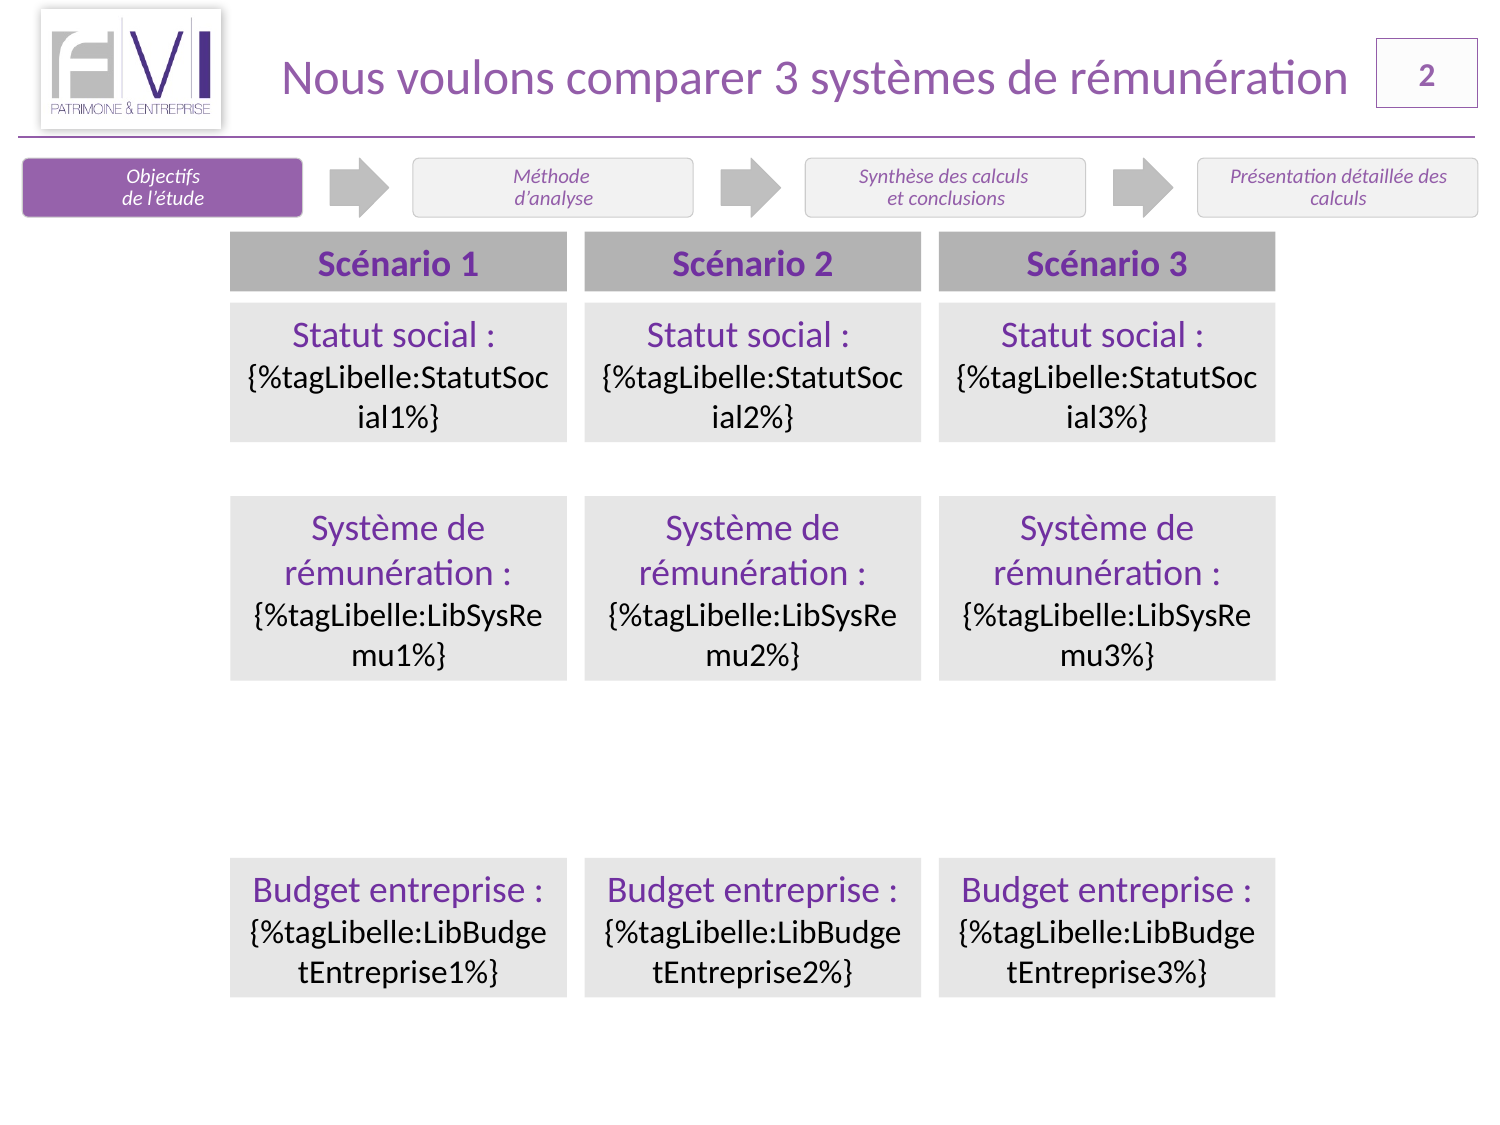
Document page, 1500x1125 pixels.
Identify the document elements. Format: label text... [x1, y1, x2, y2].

text_box Budget entreprise : {%tagLibelle:LibBudgetEntreprise3%} [938, 857, 1276, 998]
text_box Budget entreprise : {%tagLibelle:LibBudgetEntreprise1%} [230, 857, 567, 998]
text_box Système de rémunération : {%tagLibelle:LibSysRemu1%} [230, 496, 567, 681]
text_box Scénario 2 [584, 231, 922, 292]
picture [41, 9, 221, 130]
text_box Scénario 1 [230, 231, 567, 292]
title Nous voulons comparer 3 systèmes de rémunération [242, 19, 1365, 130]
text_box Statut social : {%tagLibelle:StatutSocial1%} [230, 302, 567, 443]
text_box Scénario 3 [938, 231, 1276, 292]
text_box Système de rémunération : {%tagLibelle:LibSysRemu3%} [939, 496, 1276, 681]
text_box Statut social : {%tagLibelle:StatutSocial2%} [584, 302, 922, 443]
text_box Statut social : {%tagLibelle:StatutSocial3%} [938, 302, 1276, 443]
text_box Budget entreprise : {%tagLibelle:LibBudgetEntreprise2%} [584, 857, 922, 998]
text_box Système de rémunération : {%tagLibelle:LibSysRemu2%} [584, 496, 922, 681]
